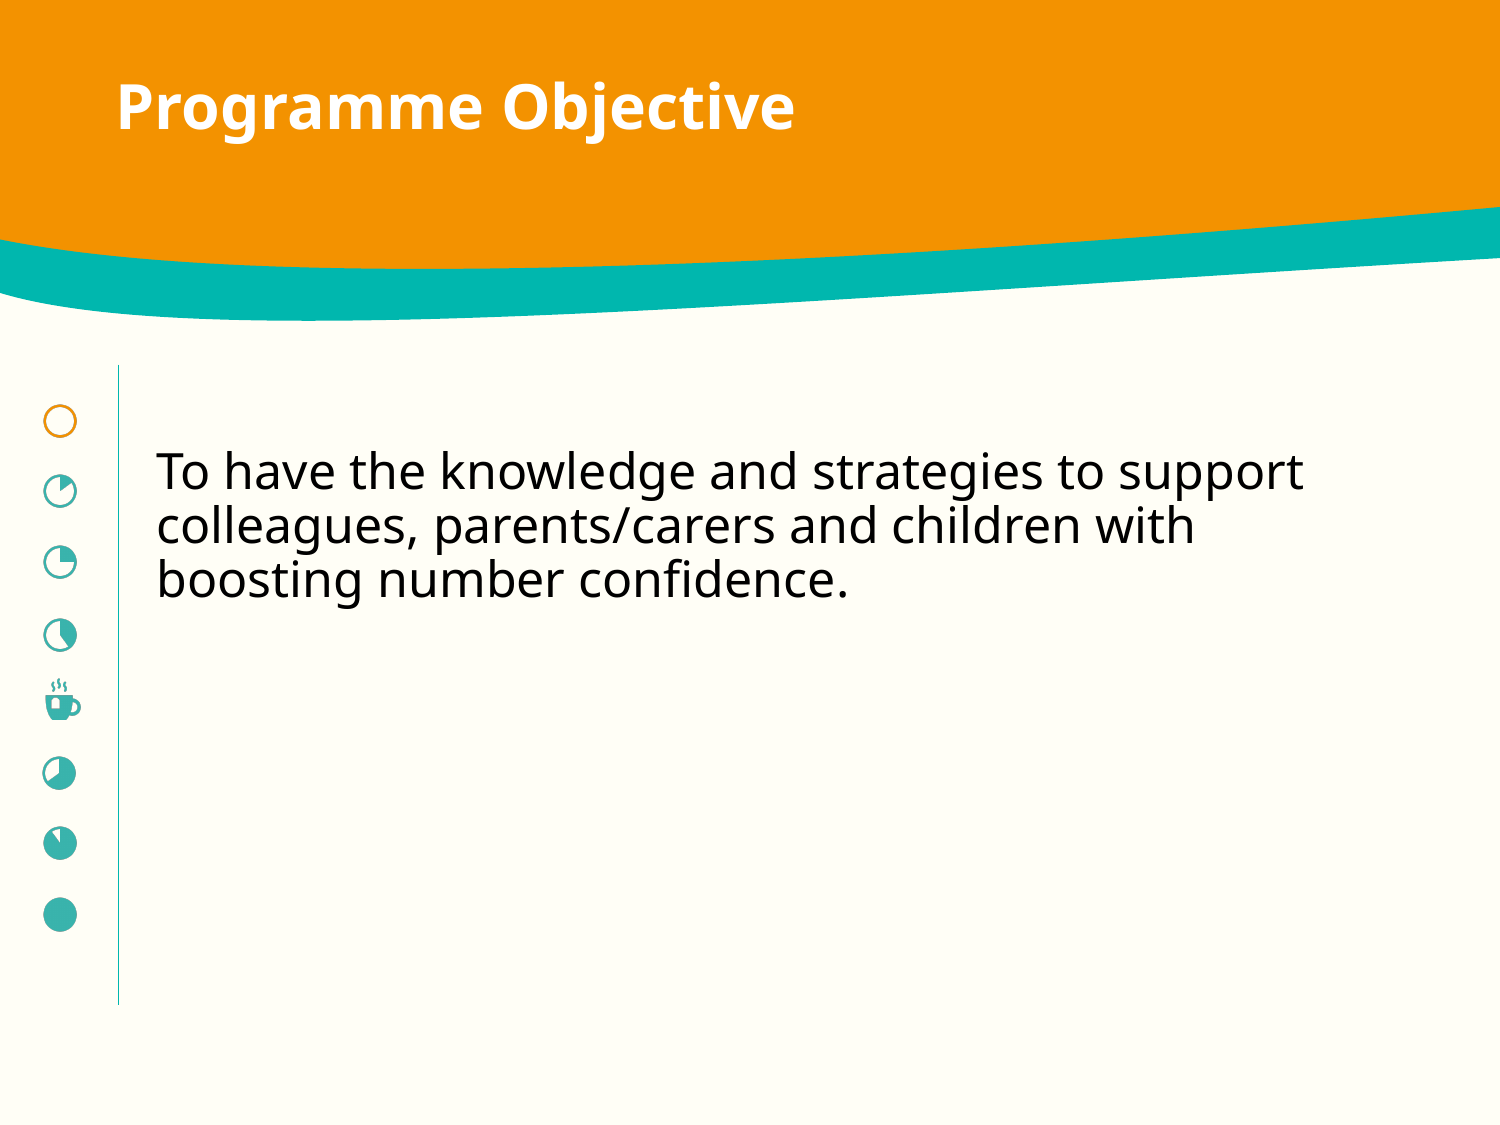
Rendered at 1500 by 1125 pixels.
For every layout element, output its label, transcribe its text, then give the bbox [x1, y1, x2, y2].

picture [36, 672, 90, 726]
picture [38, 752, 80, 794]
picture [39, 541, 81, 583]
list To have the knowledge and strategies to support colleagues, parents/carers and children with boosting number confidence. [141, 438, 1411, 837]
picture [39, 614, 81, 656]
list Programme Objective [100, 67, 1411, 258]
picture [39, 822, 81, 864]
picture [39, 400, 81, 442]
picture [39, 893, 81, 936]
picture [39, 470, 81, 512]
